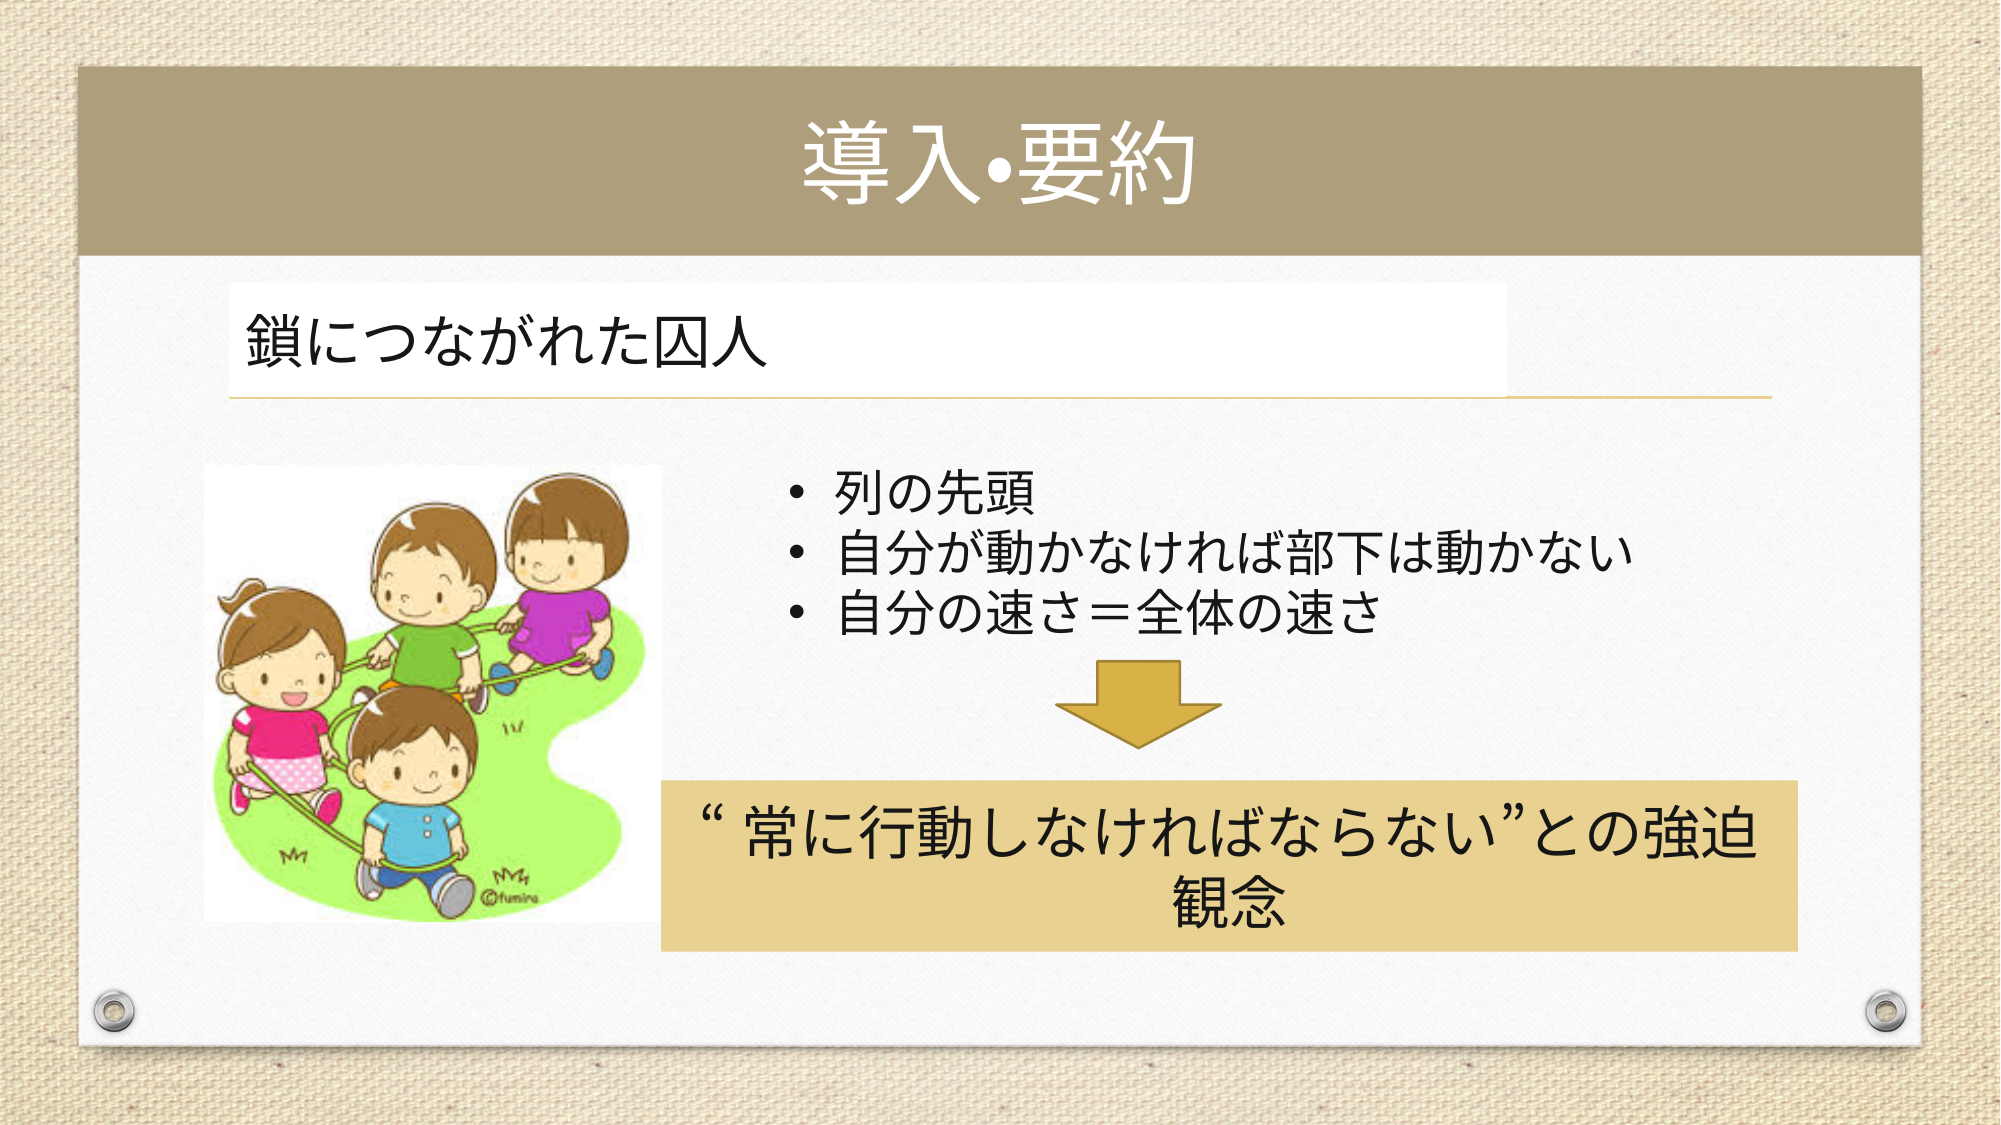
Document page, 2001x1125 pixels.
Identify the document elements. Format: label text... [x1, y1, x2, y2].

text_box “常に行動しなければならない”との強迫観念 [660, 779, 1799, 953]
text_box [1054, 659, 1223, 750]
text_box 鎖につながれた囚人 [229, 283, 1507, 397]
title 導入・要約 [77, 65, 1923, 257]
text_box 列の先頭 自分が動かなければ部下は動かない 自分の速さ＝全体の速さ [772, 423, 1761, 679]
picture [0, 0, 2001, 1125]
